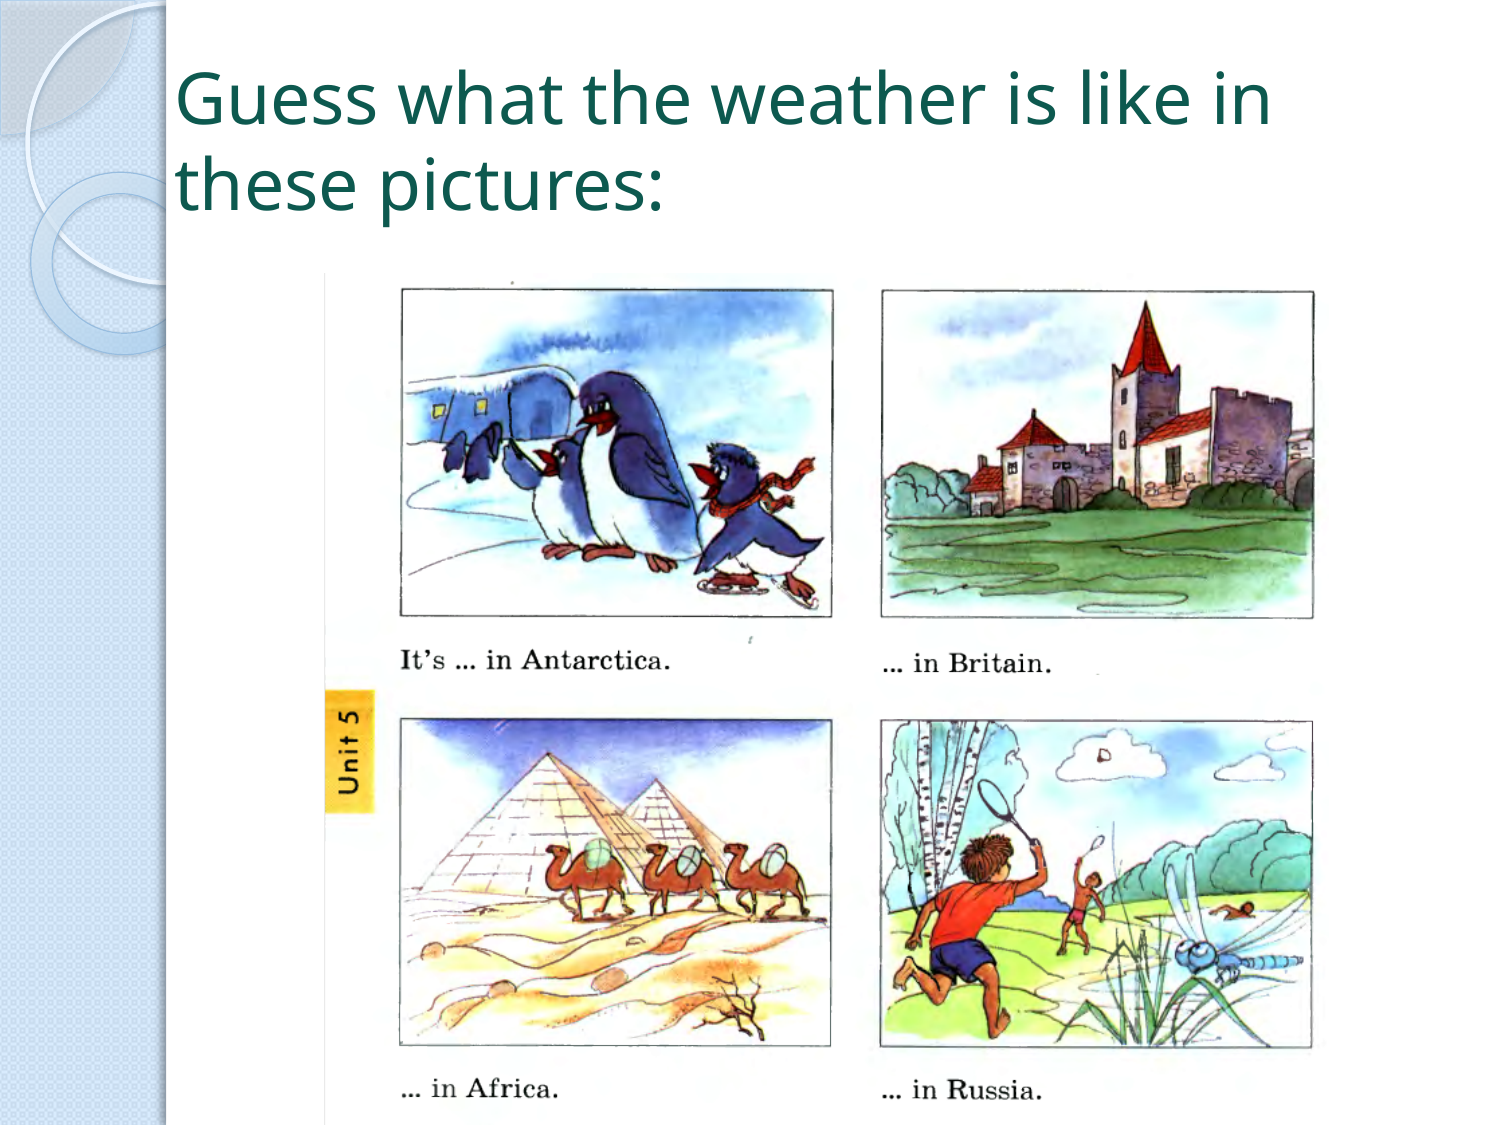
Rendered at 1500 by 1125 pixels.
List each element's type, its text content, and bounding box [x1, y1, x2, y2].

picture [324, 272, 1330, 1125]
title Guess what the weather is like in these pictures: [159, 45, 1466, 233]
